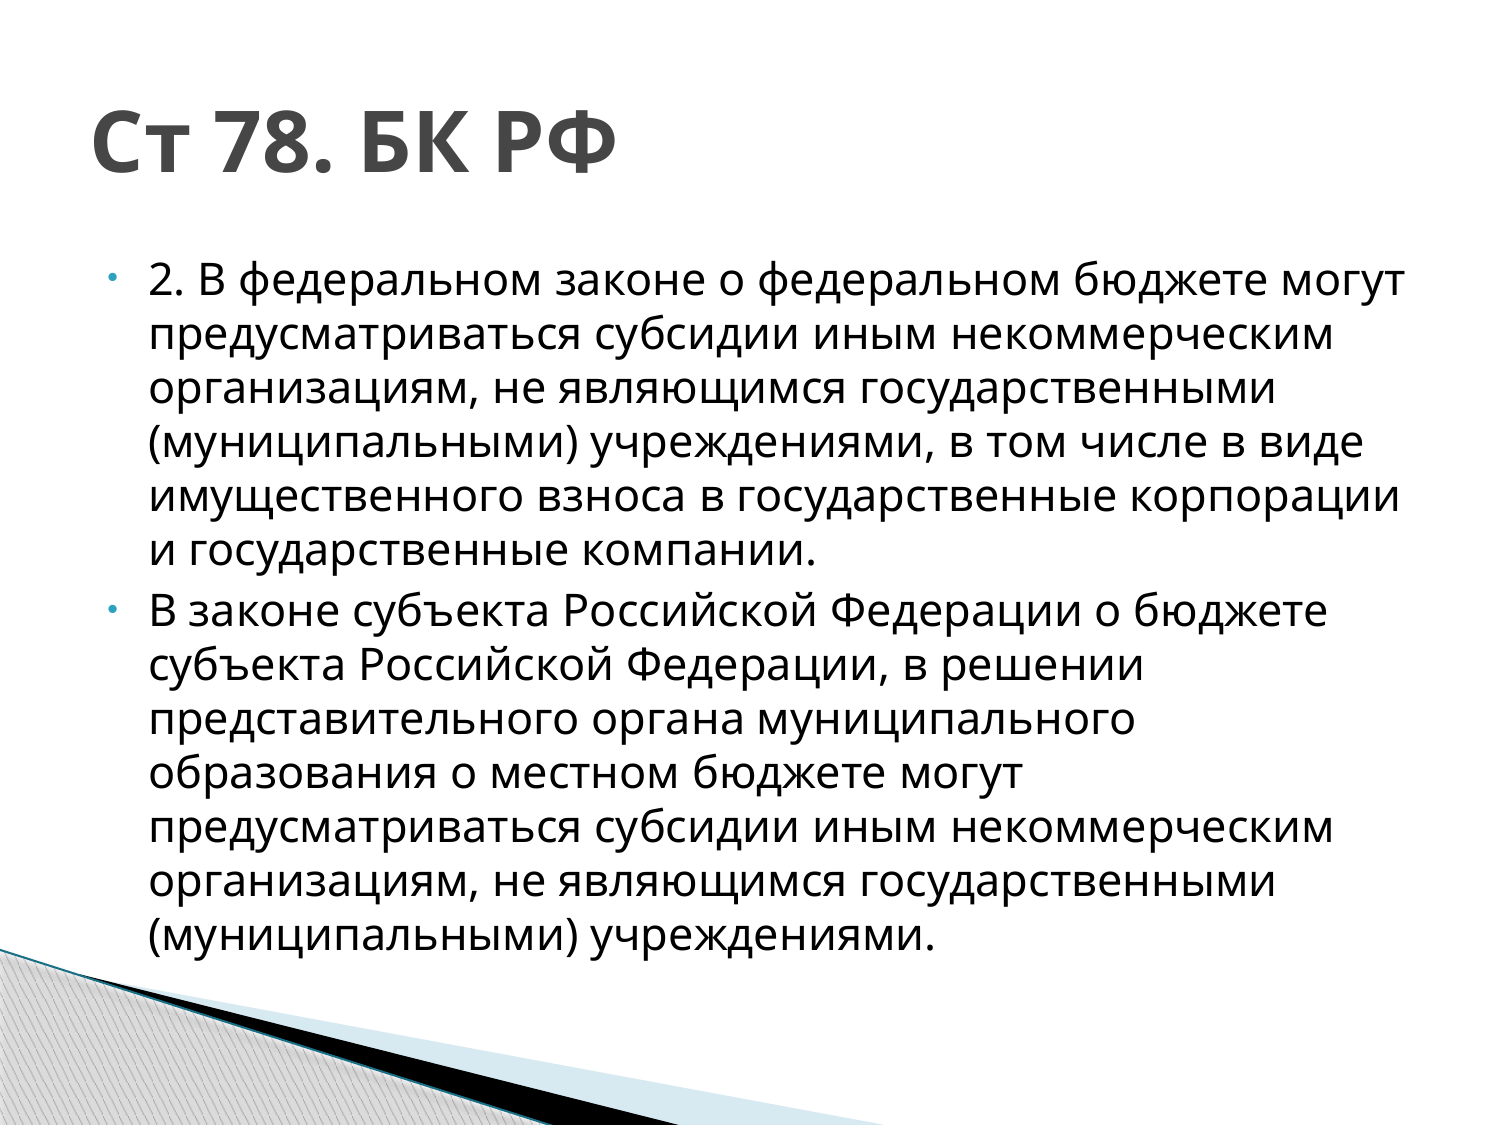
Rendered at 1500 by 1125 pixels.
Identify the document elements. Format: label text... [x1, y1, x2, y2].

list 2. В федеральном законе о федеральном бюджете могут предусматриваться субсидии иным некоммерческим организациям, не являющимся государственными (муниципальными) учреждениями, в том числе в виде имущественного взноса в государственные корпорации и государственные компании. В законе субъекта Российской Федерации о бюджете субъекта Российской Федерации, в решении представительного органа муниципального образования о местном бюджете могут предусматриваться субсидии иным некоммерческим организациям, не являющимся государственными (муниципальными) учреждениями. [75, 243, 1425, 986]
title Ст 78. БК РФ [75, 45, 1425, 233]
